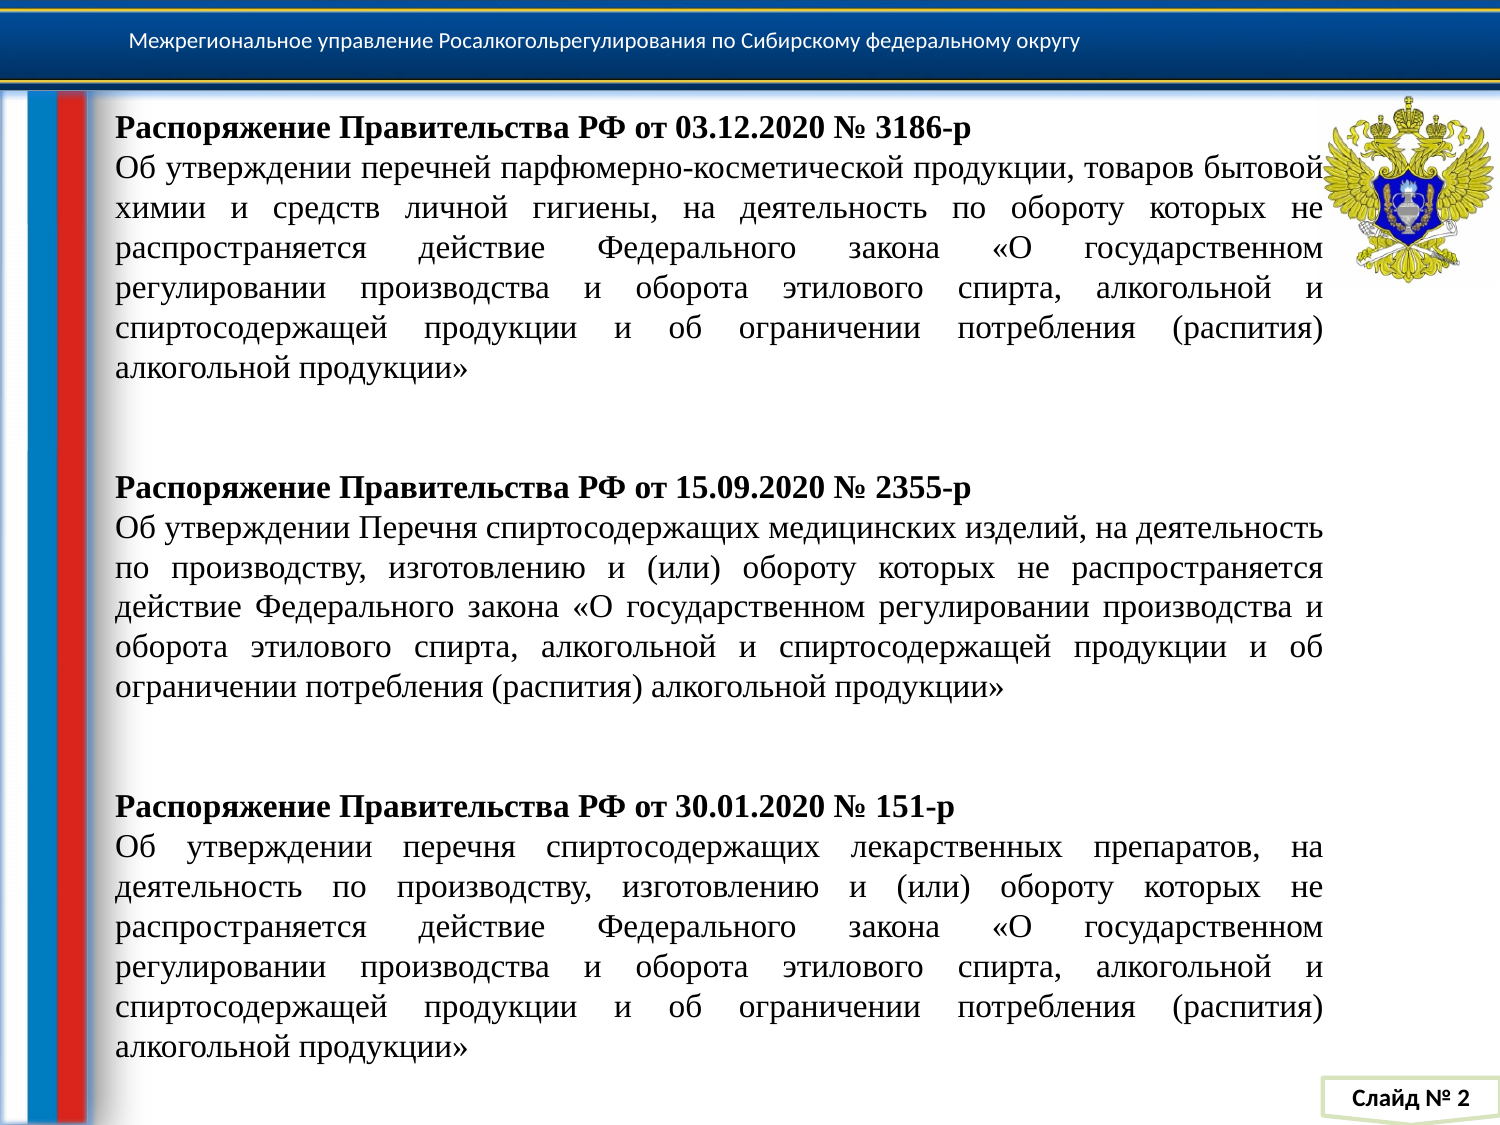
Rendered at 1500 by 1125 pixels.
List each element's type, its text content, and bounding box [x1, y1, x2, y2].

text_box Распоряжение Правительства РФ от 03.12.2020 № 3186-р Об утверждении перечней парфюмерно-косметической продукции, товаров бытовой химии и средств личной гигиены, на деятельность по обороту которых не распространяется действие Федерального закона «О государственном регулировании производства и оборота этилового спирта, алкогольной и спиртосодержащей продукции и об ограничении потребления (распития) алкогольной продукции» Распоряжение Правительства РФ от 15.09.2020 № 2355-р Об утверждении Перечня спиртосодержащих медицинских изделий, на деятельность по производству, изготовлению и (или) обороту которых не распространяется действие Федерального закона «О государственном регулировании производства и оборота этилового спирта, алкогольной и спиртосодержащей продукции и об ограничении потребления (распития) алкогольной продукции» Распоряжение Правительства РФ от 30.01.2020 № 151-р Об утверждении перечня спиртосодержащих лекарственных препаратов, на деятельность по производству, изготовлению и (или) обороту которых не распространяется действие Федерального закона «О государственном регулировании производства и оборота этилового спирта, алкогольной и спиртосодержащей продукции и об ограничении потребления (распития) алкогольной продукции» [100, 99, 1341, 1092]
picture [0, 0, 1500, 1125]
text_box Слайд № 2 [1320, 1075, 1500, 1125]
